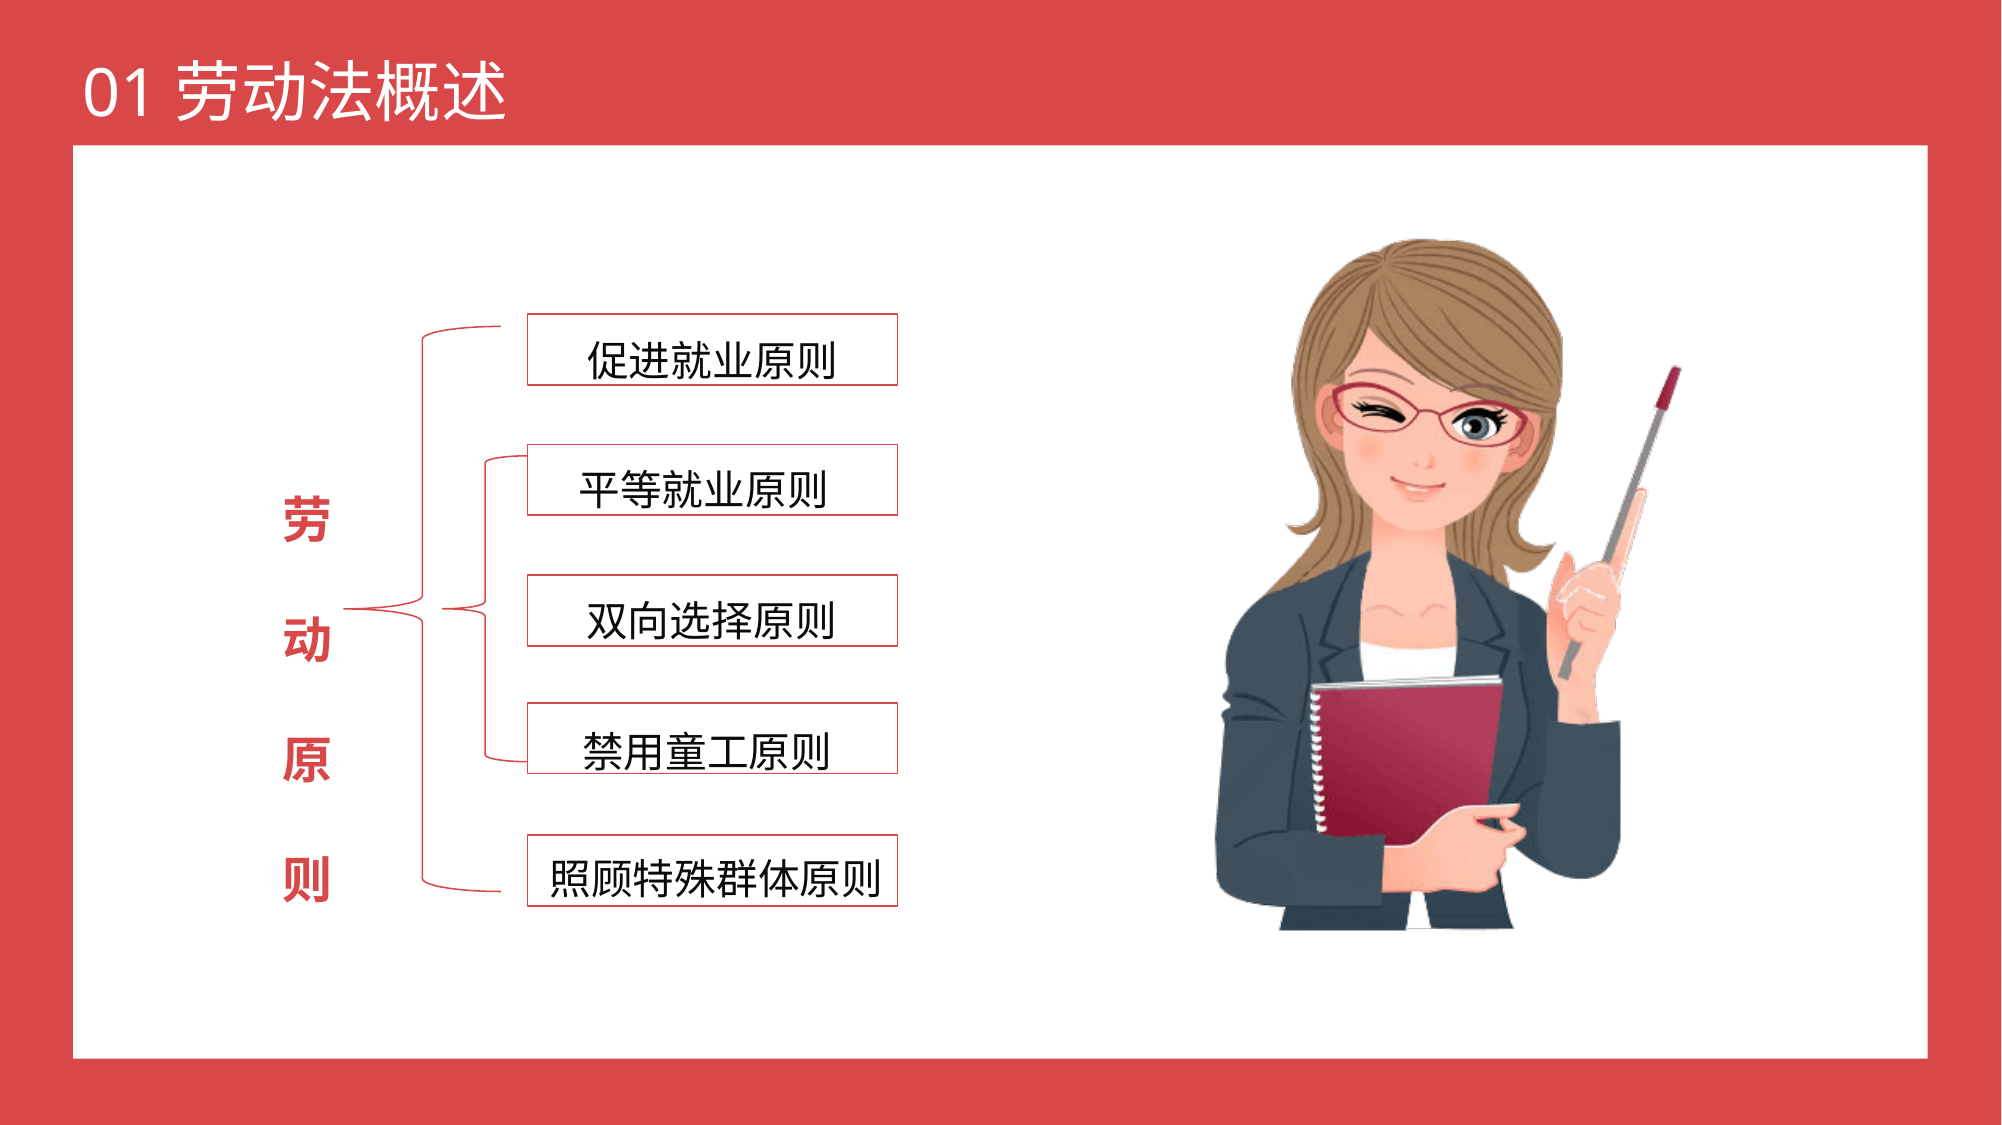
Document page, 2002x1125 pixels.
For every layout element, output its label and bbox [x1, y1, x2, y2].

picture [1097, 230, 1802, 965]
text_box [267, 302, 899, 907]
